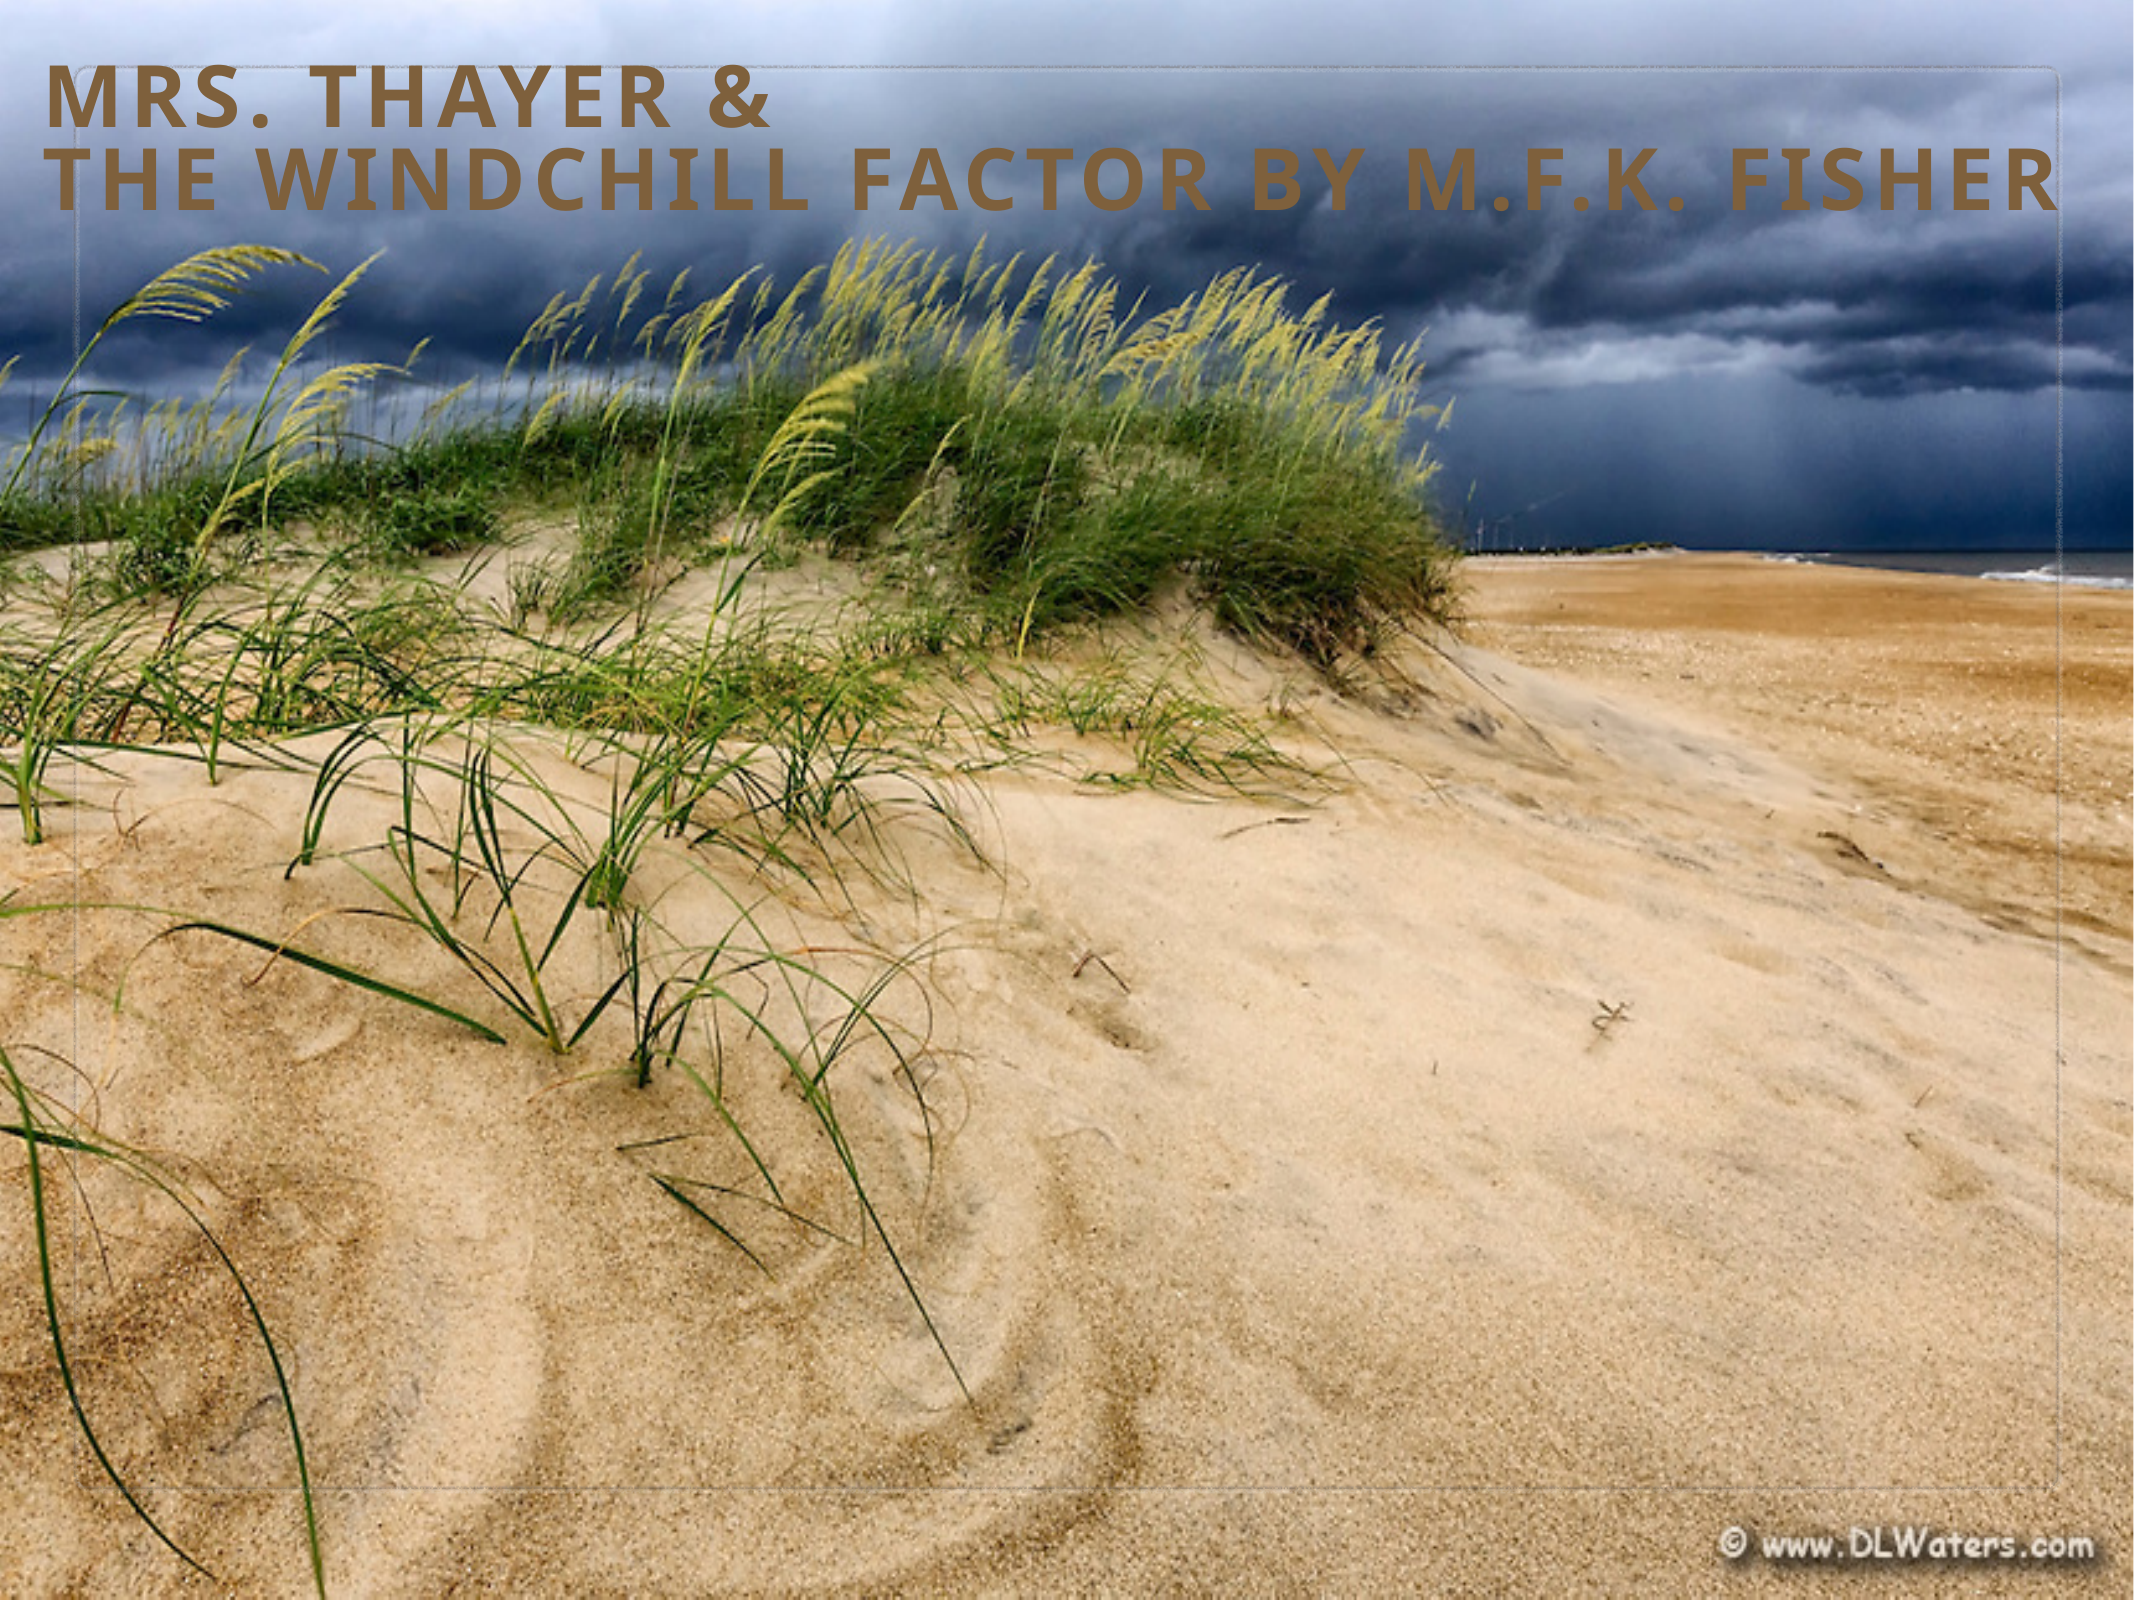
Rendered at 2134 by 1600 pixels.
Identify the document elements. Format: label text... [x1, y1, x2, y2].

title Mrs. Thayer & The windchill factor by M.F.K. Fisher [33, 0, 2100, 236]
picture [0, 0, 2134, 1600]
